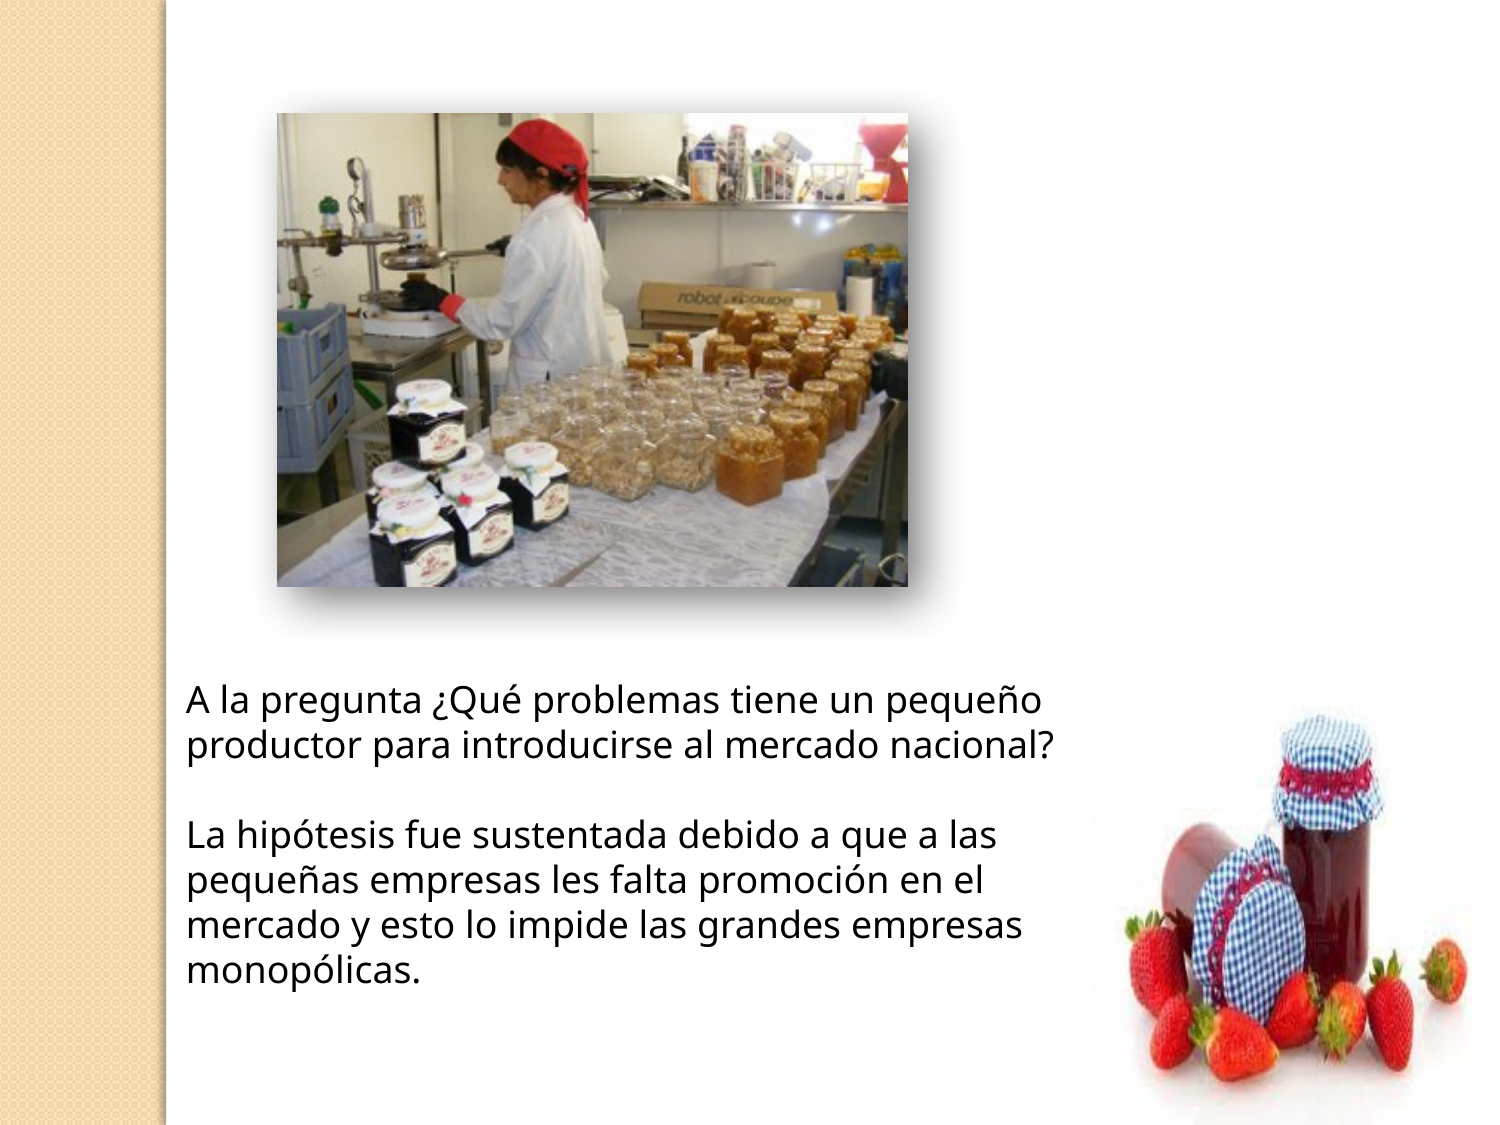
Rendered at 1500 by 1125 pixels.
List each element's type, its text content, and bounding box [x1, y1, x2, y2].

picture [277, 113, 908, 587]
picture [1092, 668, 1500, 1125]
text_box A la pregunta ¿Qué problemas tiene un pequeño productor para introducirse al mercado nacional? La hipótesis fue sustentada debido a que a las pequeñas empresas les falta promoción en el mercado y esto lo impide las grandes empresas monopólicas. [171, 668, 1081, 1089]
